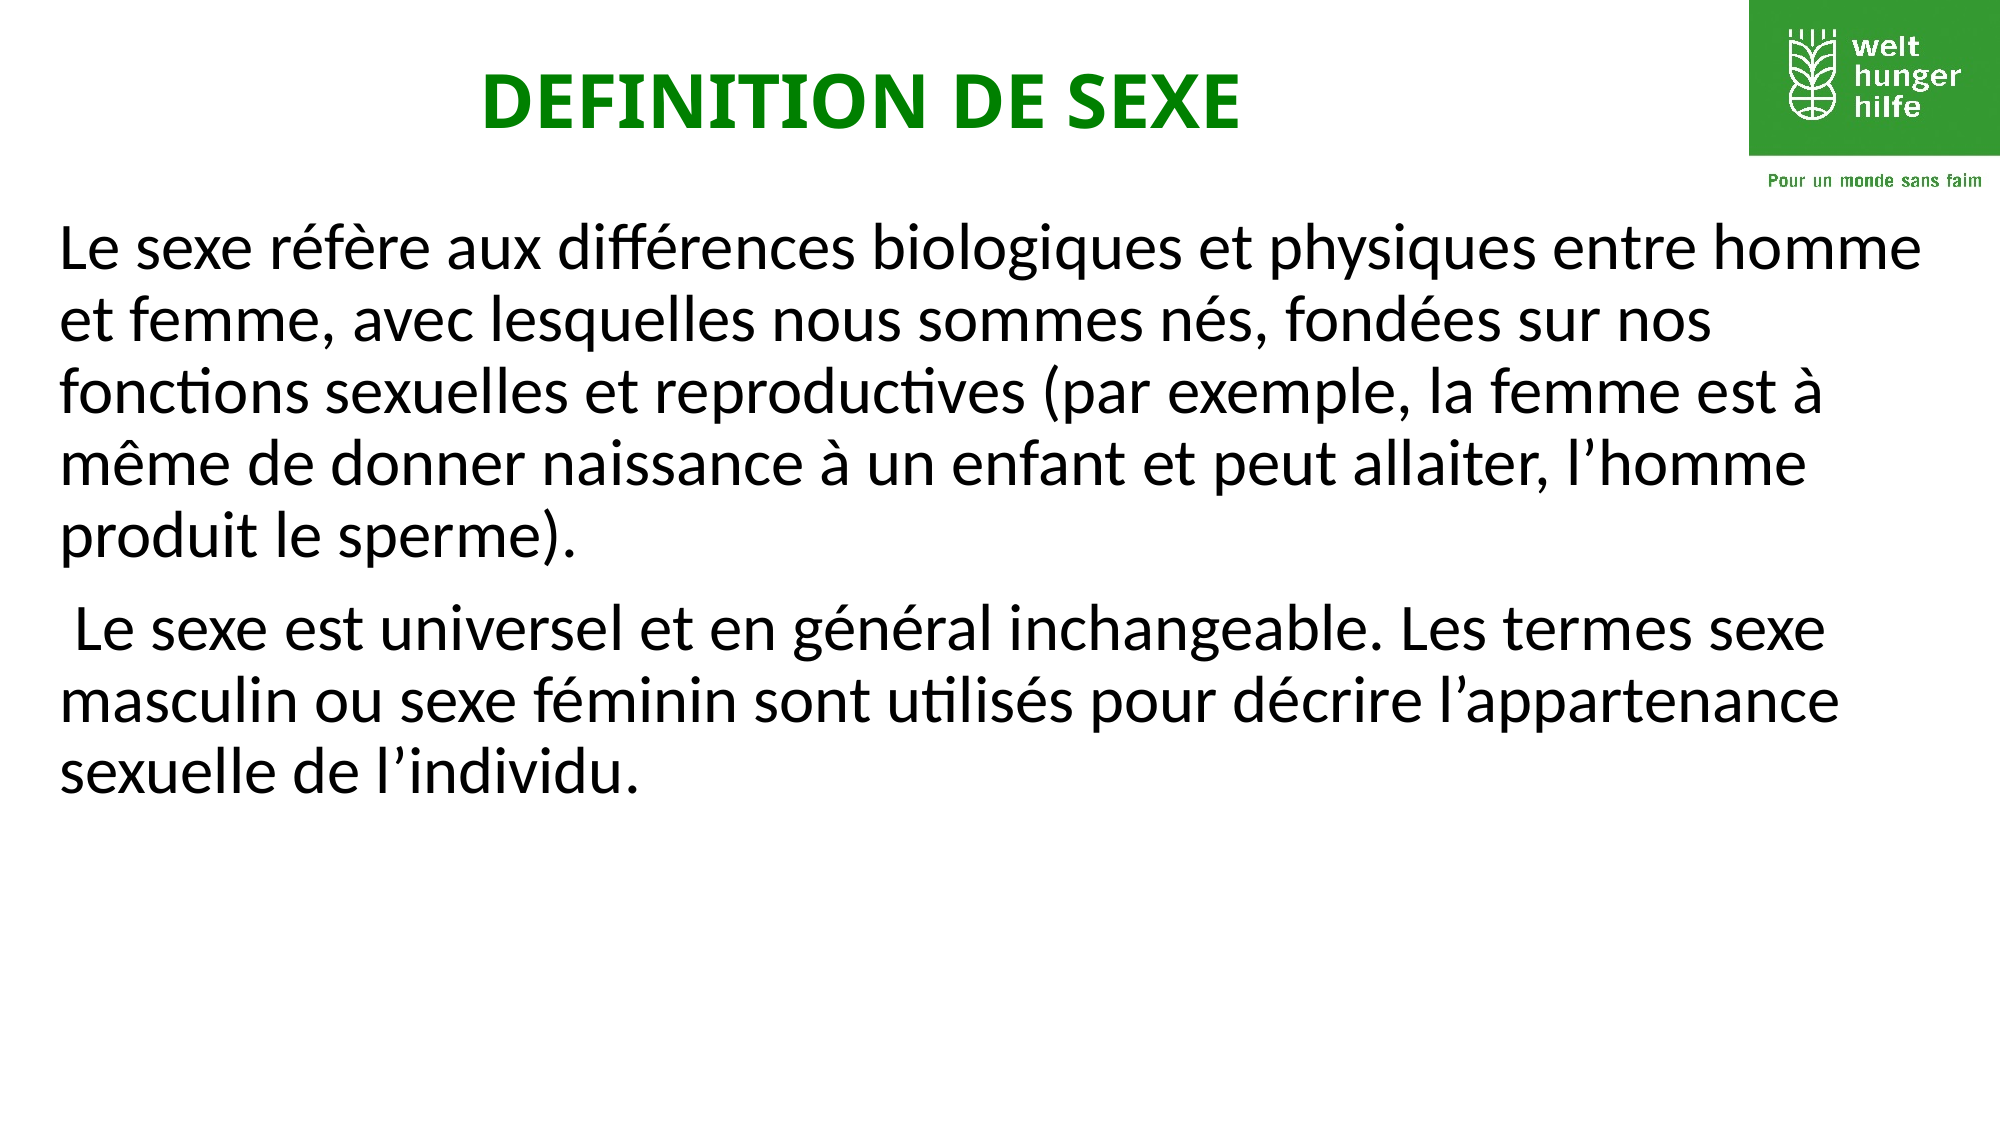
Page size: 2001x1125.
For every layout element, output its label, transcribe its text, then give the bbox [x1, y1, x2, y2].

subtitle Le sexe réfère aux différences biologiques et physiques entre homme et femme, avec lesquelles nous sommes nés, fondées sur nos fonctions sexuelles et reproductives (par exemple, la femme est à même de donner naissance à un enfant et peut allaiter, l’homme produit le sperme). Le sexe est universel et en général inchangeable. Les termes sexe masculin ou sexe féminin sont utilisés pour décrire l’appartenance sexuelle de l’individu. [44, 204, 1956, 1000]
title DEFINITION DE SEXE [44, 48, 1678, 153]
picture [1749, 0, 2000, 205]
